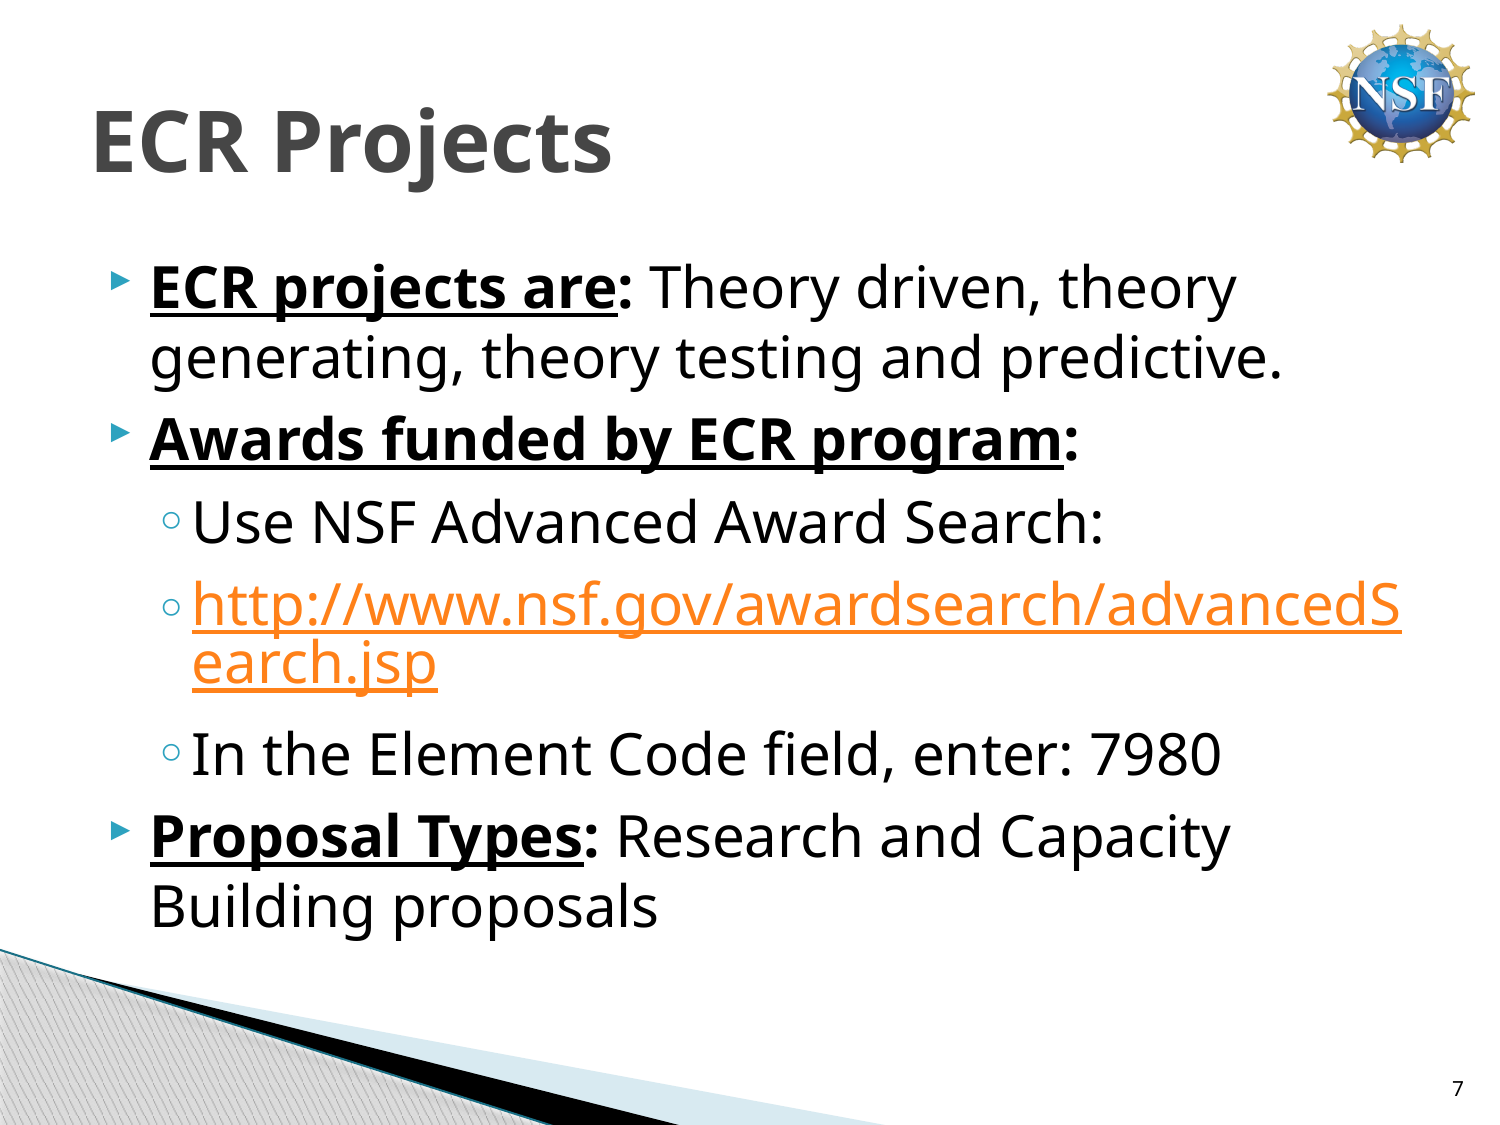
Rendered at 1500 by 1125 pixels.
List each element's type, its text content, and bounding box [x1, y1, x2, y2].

list ECR projects are: Theory driven, theory generating, theory testing and predictive. Awards funded by ECR program: Use NSF Advanced Award Search: http://www.nsf.gov/awardsearch/advancedSearch.jsp In the Element Code field, enter: 7980 Proposal Types: Research and Capacity Building proposals [75, 243, 1425, 986]
slide_number 7 [1418, 1051, 1479, 1112]
title ECR Projects [75, 45, 1425, 233]
picture [1327, 24, 1475, 163]
